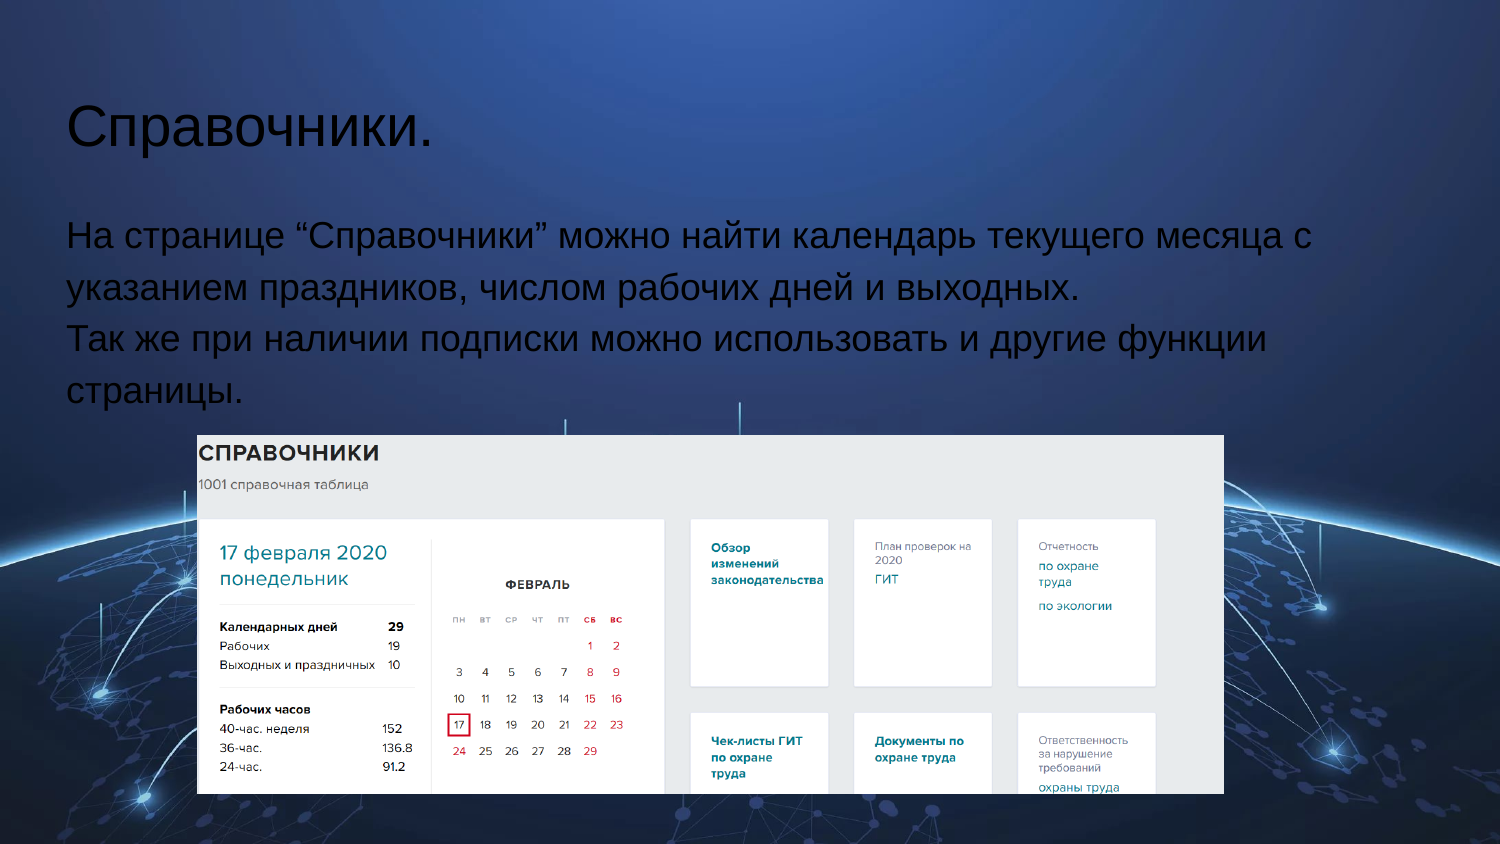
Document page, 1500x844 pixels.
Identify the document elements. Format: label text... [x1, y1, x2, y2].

list На странице “Справочники” можно найти календарь текущего месяца с указанием праздников, числом рабочих дней и выходных. Так же при наличии подписки можно использовать и другие функции страницы. [51, 189, 1449, 436]
title Справочники. [51, 72, 1449, 167]
picture [0, 0, 1500, 844]
